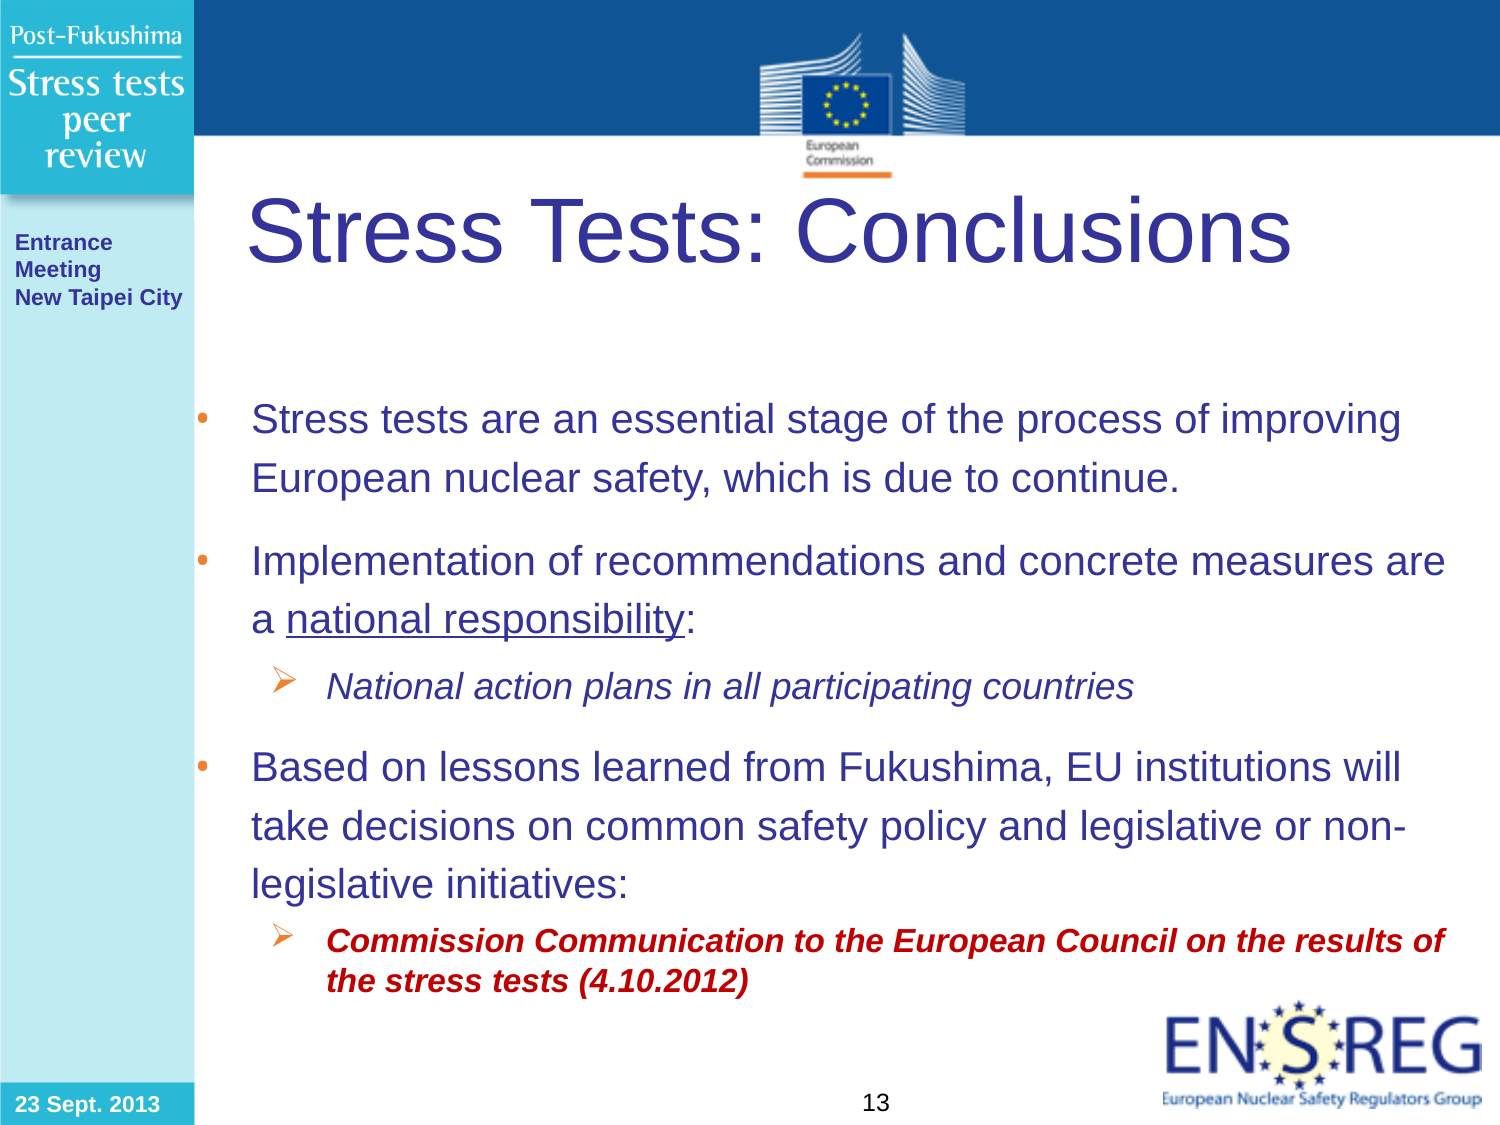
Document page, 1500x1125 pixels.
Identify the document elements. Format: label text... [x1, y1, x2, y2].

text_box Stress tests are an essential stage of the process of improving European nuclear safety, which is due to continue. Implementation of recommendations and concrete measures are a national responsibility: National action plans in all participating countries Based on lessons learned from Fukushima, EU institutions will take decisions on common safety policy and legislative or non-legislative initiatives: Commission Communication to the European Council on the results of the stress tests (4.10.2012) [194, 383, 1459, 1000]
text_box Stress Tests: Conclusions [194, 229, 1500, 282]
picture [1163, 999, 1482, 1109]
picture [0, 0, 1500, 1125]
